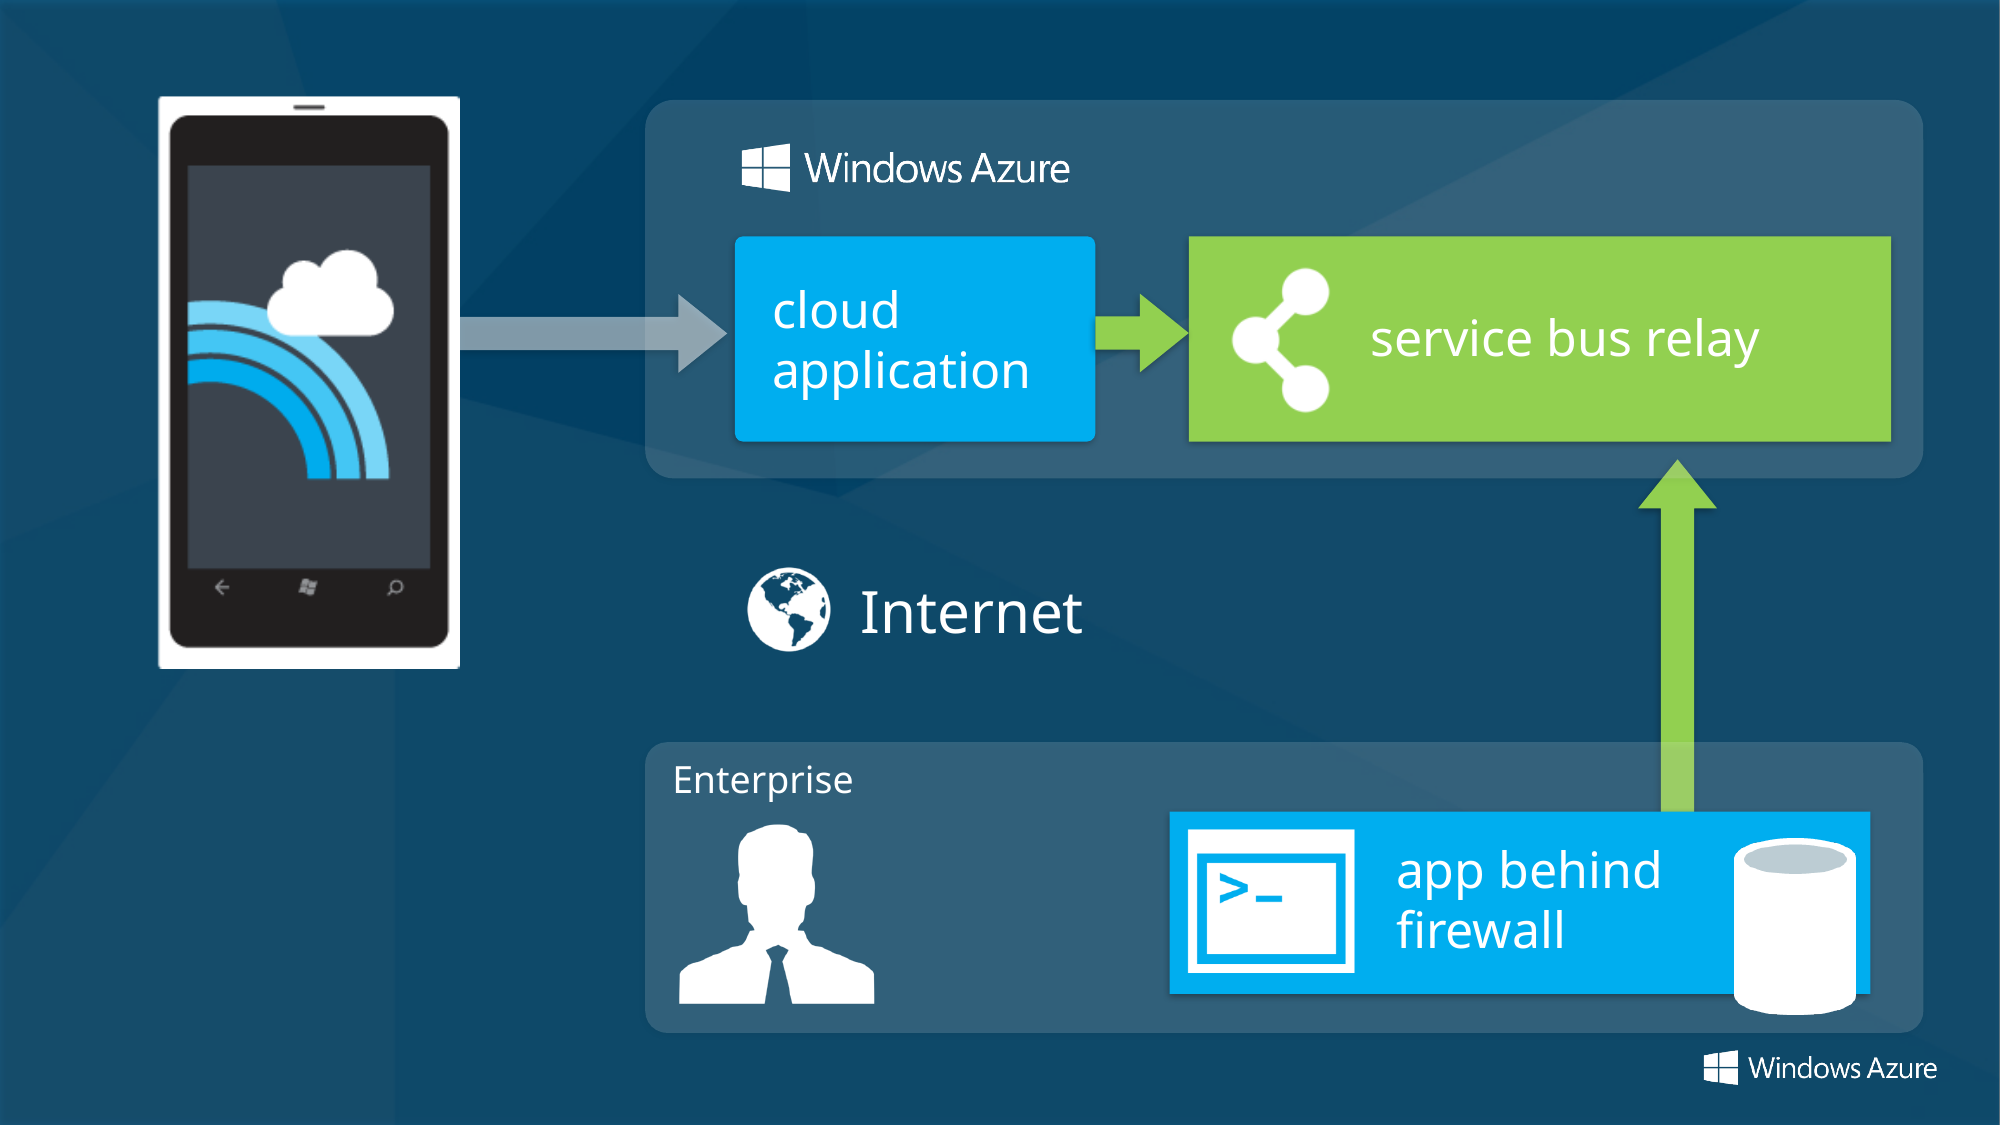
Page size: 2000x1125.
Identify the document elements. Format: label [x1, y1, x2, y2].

text_box [644, 741, 1924, 1034]
text_box [644, 99, 1924, 479]
text_box [1637, 488, 1718, 740]
text_box [465, 316, 639, 351]
text_box [739, 560, 1131, 658]
picture [0, 0, 2000, 1125]
